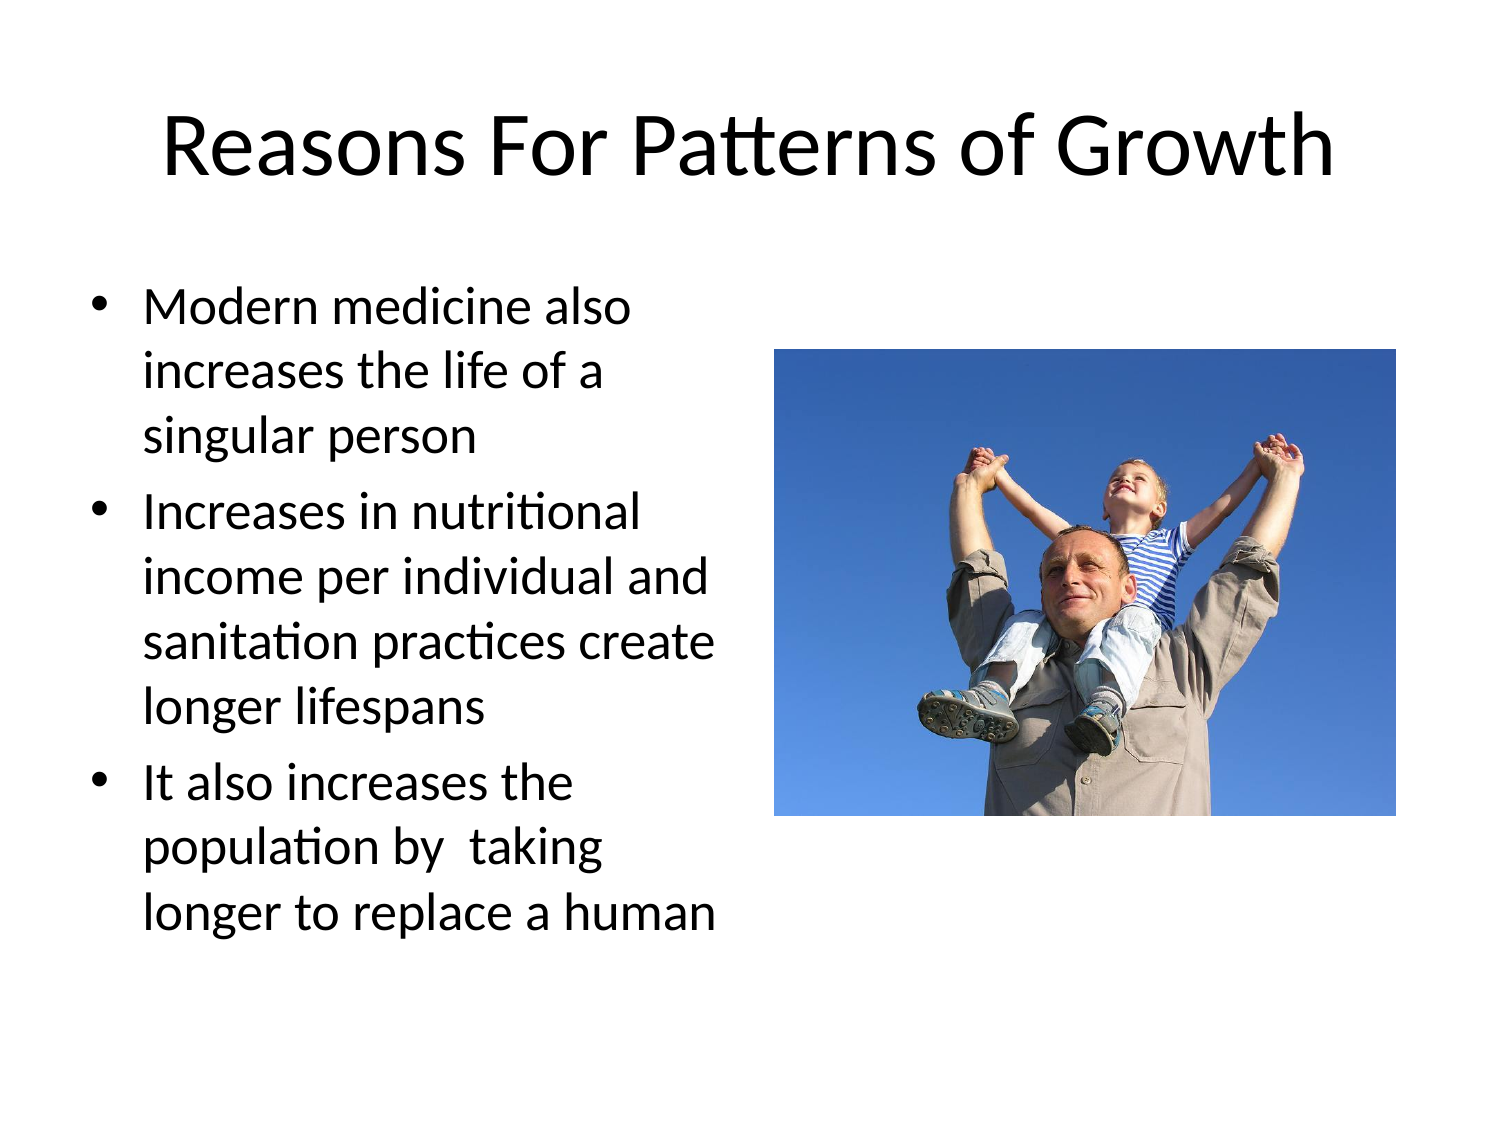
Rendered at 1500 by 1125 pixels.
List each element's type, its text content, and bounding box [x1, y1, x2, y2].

picture [774, 349, 1396, 816]
title Reasons For Patterns of Growth [75, 45, 1425, 233]
list Modern medicine also increases the life of a singular person Increases in nutritional income per individual and sanitation practices create longer lifespans It also increases the population by taking longer to replace a human [75, 262, 738, 1005]
